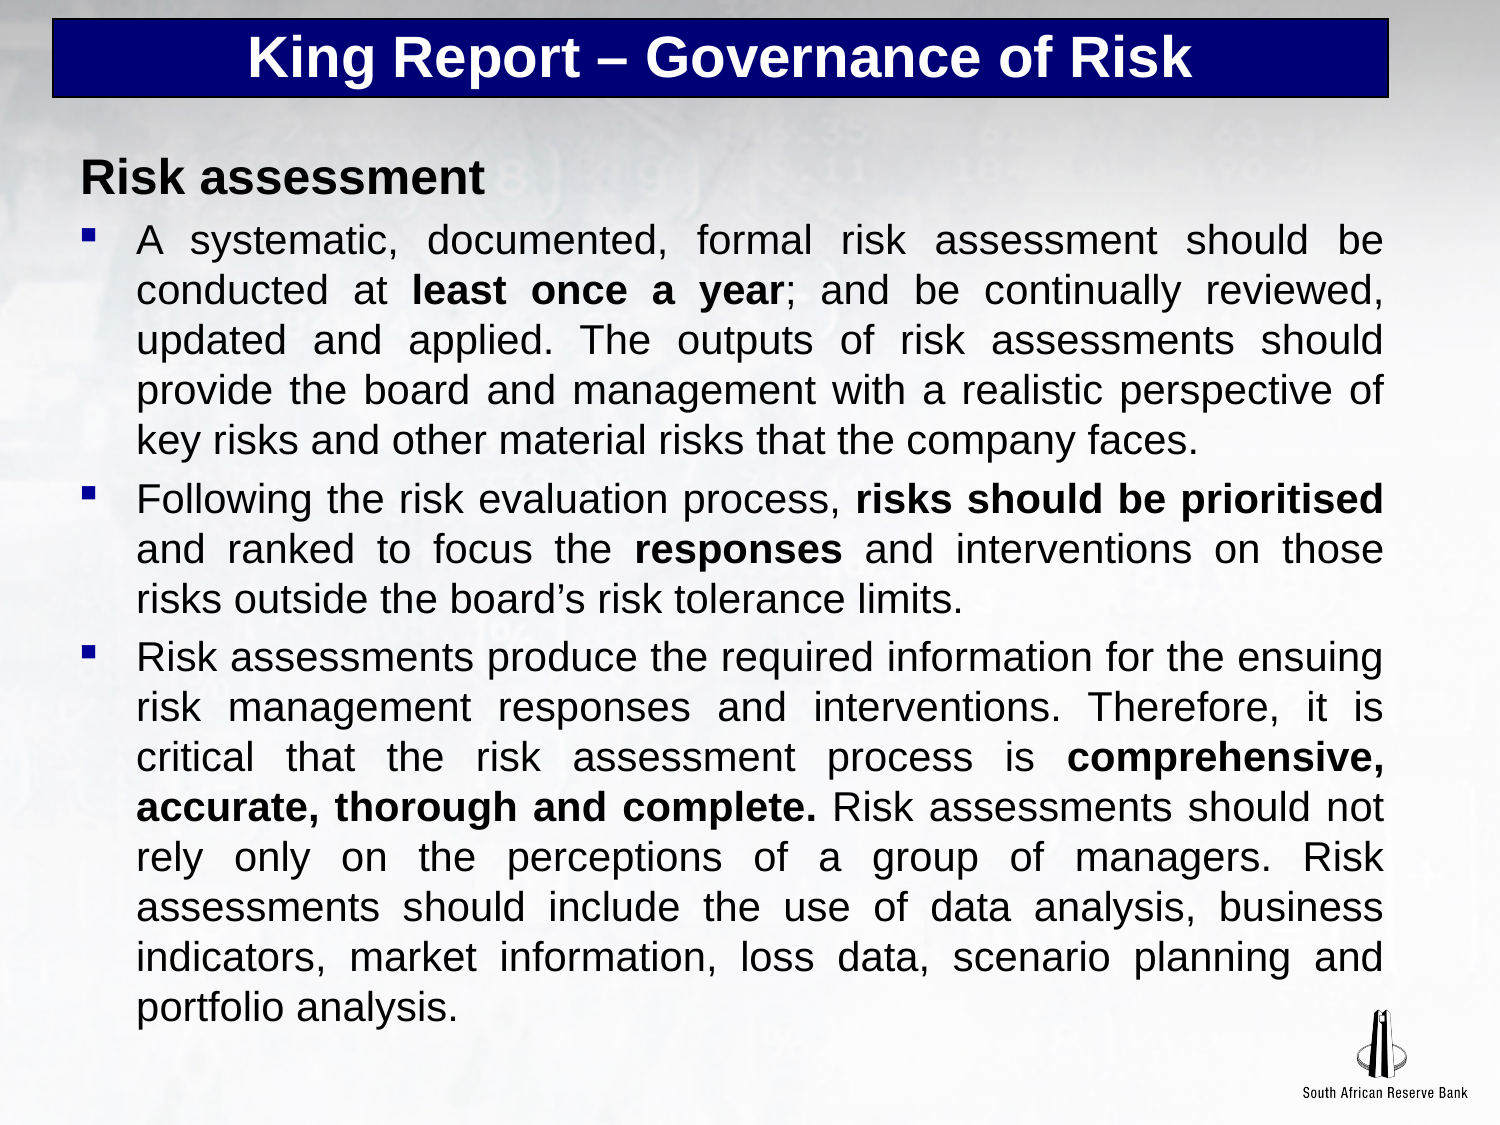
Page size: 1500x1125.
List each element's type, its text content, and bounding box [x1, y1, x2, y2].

picture [0, 0, 1500, 1125]
title King Report – Governance of Risk [52, 18, 1389, 98]
list Risk assessment A systematic, documented, formal risk assessment should be conducted at least once a year; and be continually reviewed, updated and applied. The outputs of risk assessments should provide the board and management with a realistic perspective of key risks and other material risks that the company faces. Following the risk evaluation process, risks should be prioritised and ranked to focus the responses and interventions on those risks outside the board’s risk tolerance limits. Risk assessments produce the required information for the ensuing risk management responses and interventions. Therefore, it is critical that the risk assessment process is comprehensive, accurate, thorough and complete. Risk assessments should not rely only on the perceptions of a group of managers. Risk assessments should include the use of data analysis, business indicators, market information, loss data, scenario planning and portfolio analysis. [64, 136, 1400, 1048]
